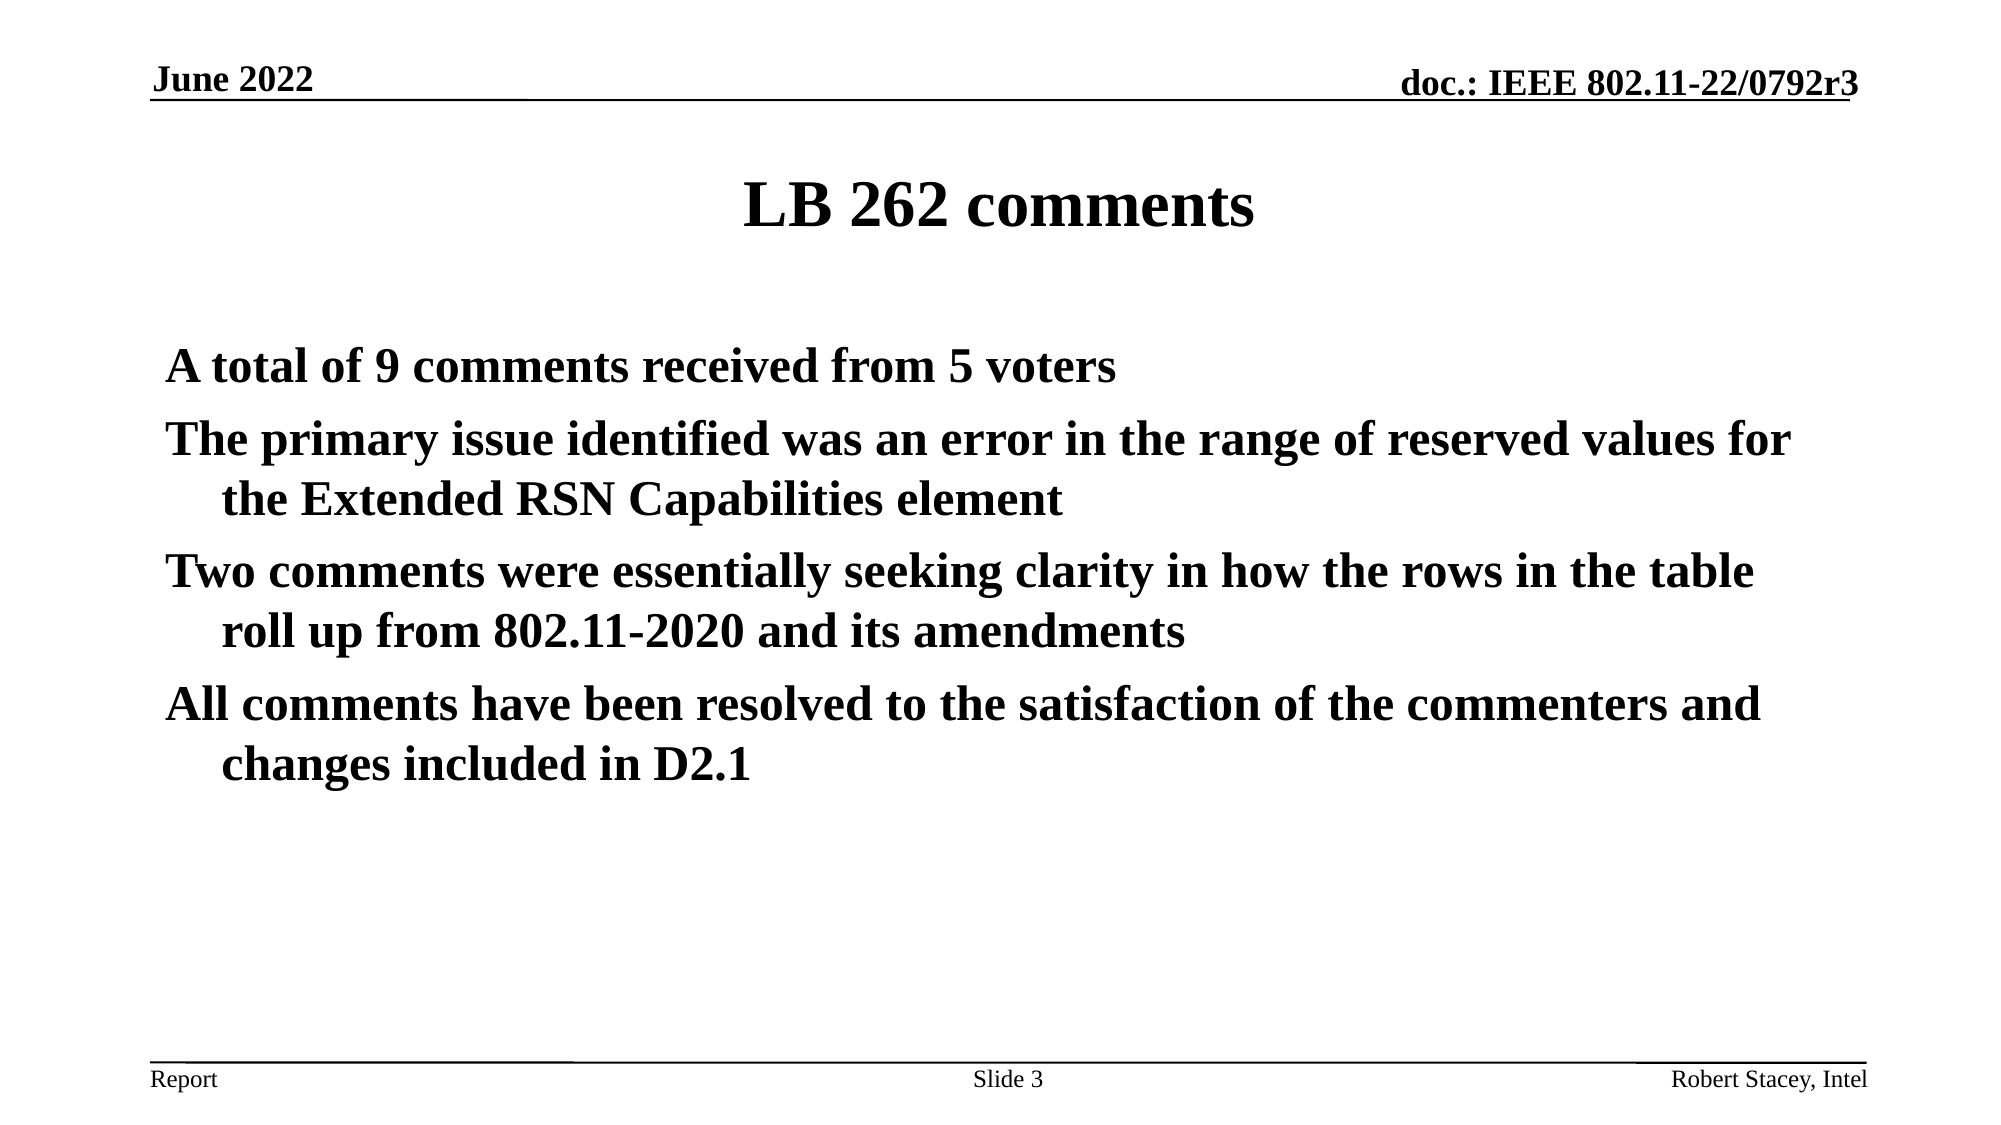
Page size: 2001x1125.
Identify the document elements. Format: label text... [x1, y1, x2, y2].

footer Robert Stacey, Intel [1171, 1061, 1869, 1093]
title LB 262 comments [149, 112, 1850, 288]
slide_number Slide 3 [950, 1061, 1067, 1123]
list A total of 9 comments received from 5 voters The primary issue identified was an error in the range of reserved values for the Extended RSN Capabilities element Two comments were essentially seeking clarity in how the rows in the table roll up from 802.11-2020 and its amendments All comments have been resolved to the satisfaction of the commenters and changes included in D2.1 [149, 324, 1850, 1000]
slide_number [152, 54, 563, 100]
